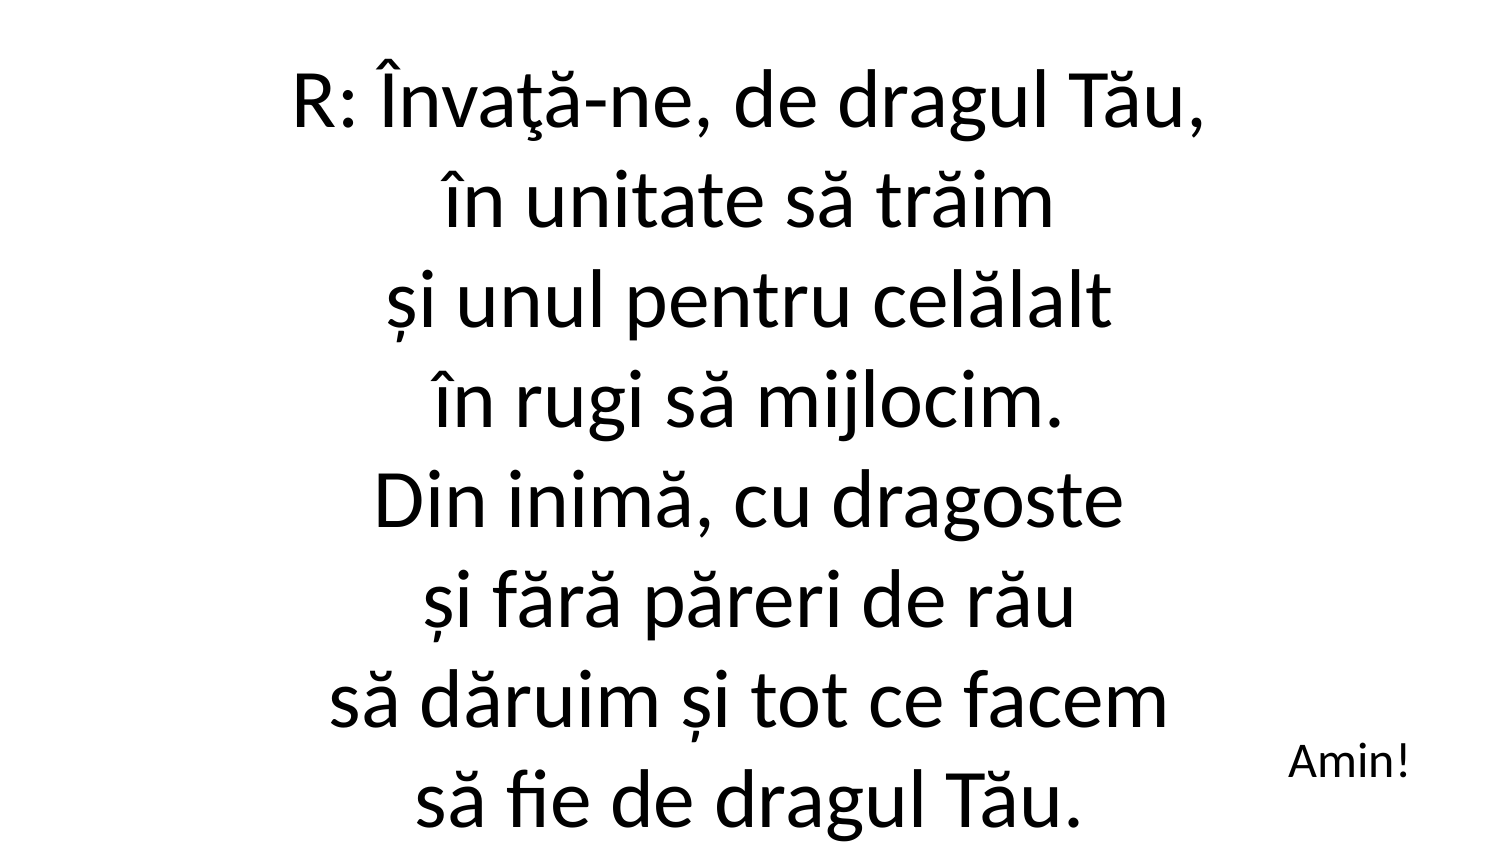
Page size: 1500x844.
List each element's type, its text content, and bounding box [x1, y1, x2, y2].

text_box Amin! [1273, 674, 1427, 795]
text_box R: Învaţă-ne, de dragul Tău, în unitate s­ă trăim și unul pentru celălalt în rugi să mijlocim. Din inimă, cu dragoste și fără păreri de rău să dăruim și tot ce facem să fie de dragul Tău. [276, 0, 1223, 844]
